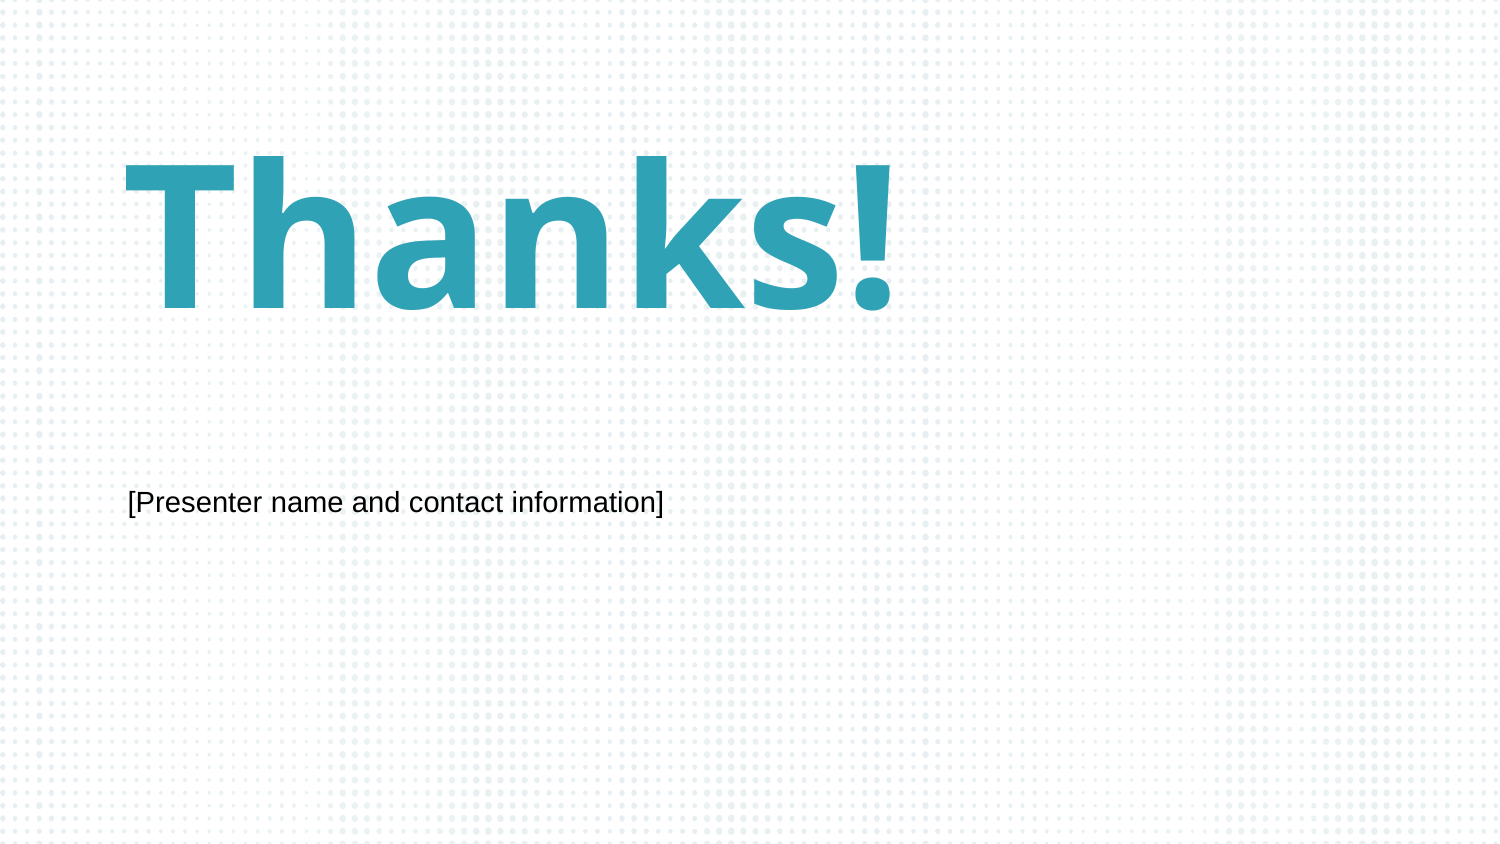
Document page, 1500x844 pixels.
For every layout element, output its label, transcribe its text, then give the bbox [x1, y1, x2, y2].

picture [0, 0, 1500, 844]
title Thanks! [107, 93, 1390, 234]
list [Presenter name and contact information] [112, 468, 1195, 793]
